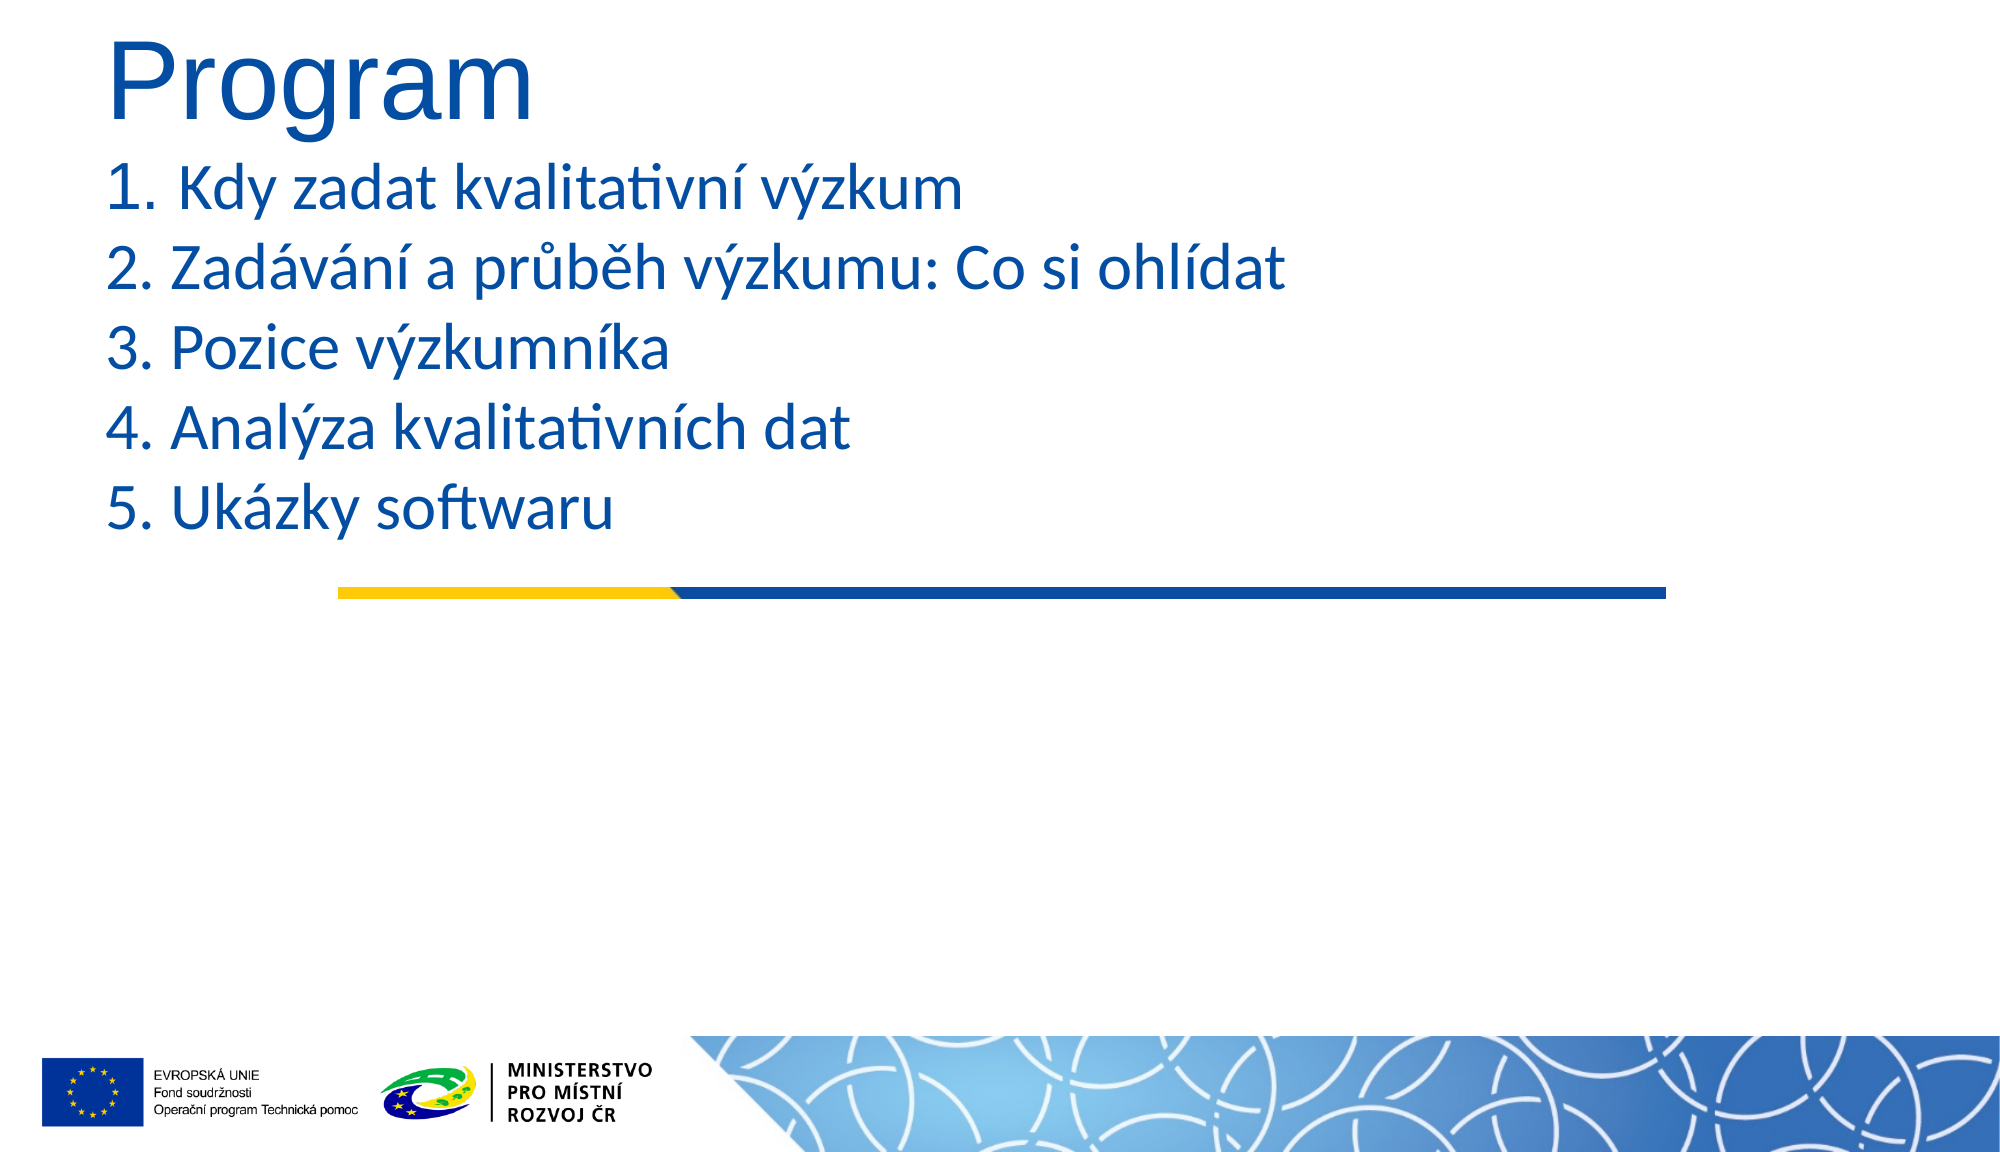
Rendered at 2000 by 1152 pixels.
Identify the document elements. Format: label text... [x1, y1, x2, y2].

picture [19, 1035, 674, 1149]
title Program 1. Kdy zadat kvalitativní výzkum 2. Zadávání a průběh výzkumu: Co si ohlídat 3. Pozice výzkumníka 4. Analýza kvalitativních dat 5. Ukázky softwaru [90, 0, 1891, 1049]
picture [680, 1036, 2000, 1152]
